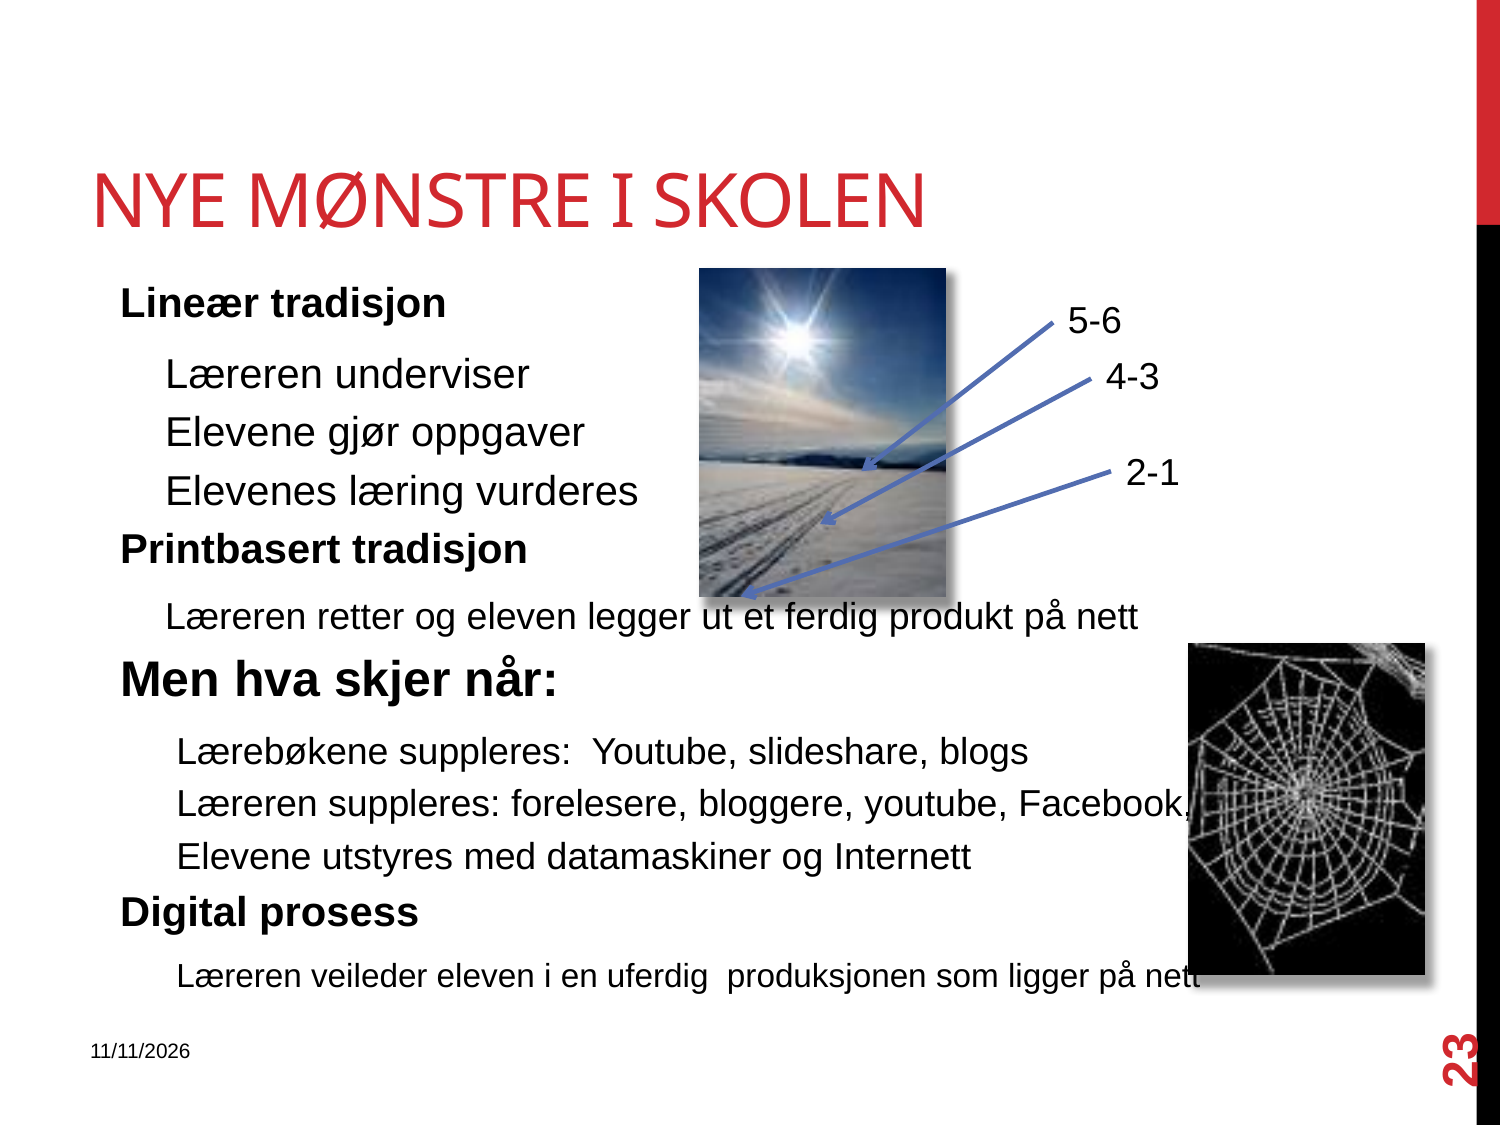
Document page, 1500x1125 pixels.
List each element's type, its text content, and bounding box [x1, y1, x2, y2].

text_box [819, 378, 1092, 465]
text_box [860, 321, 1054, 372]
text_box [740, 470, 1112, 597]
title Nye mønstre i skolen [75, 25, 1025, 250]
list Lineær tradisjon Læreren underviser Elevene gjør oppgaver Elevenes læring vurderes Printbasert tradisjon Læreren retter og eleven legger ut et ferdig produkt på nett Men hva skjer når: Lærebøkene suppleres: Youtube, slideshare, blogs Læreren suppleres: forelesere, bloggere, youtube, Facebook, Twitter Elevene utstyres med datamaskiner og Internett Digital prosess Læreren veileder eleven i en uferdig produksjonen som ligger på nett [105, 268, 1347, 1083]
text_box 4-3 [1091, 344, 1189, 404]
picture [699, 267, 946, 597]
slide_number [75, 1012, 638, 1063]
text_box 2-1 [1111, 440, 1209, 501]
slide_number 23 [1427, 887, 1488, 1104]
picture [1188, 642, 1426, 976]
text_box 5-6 [1053, 288, 1151, 349]
